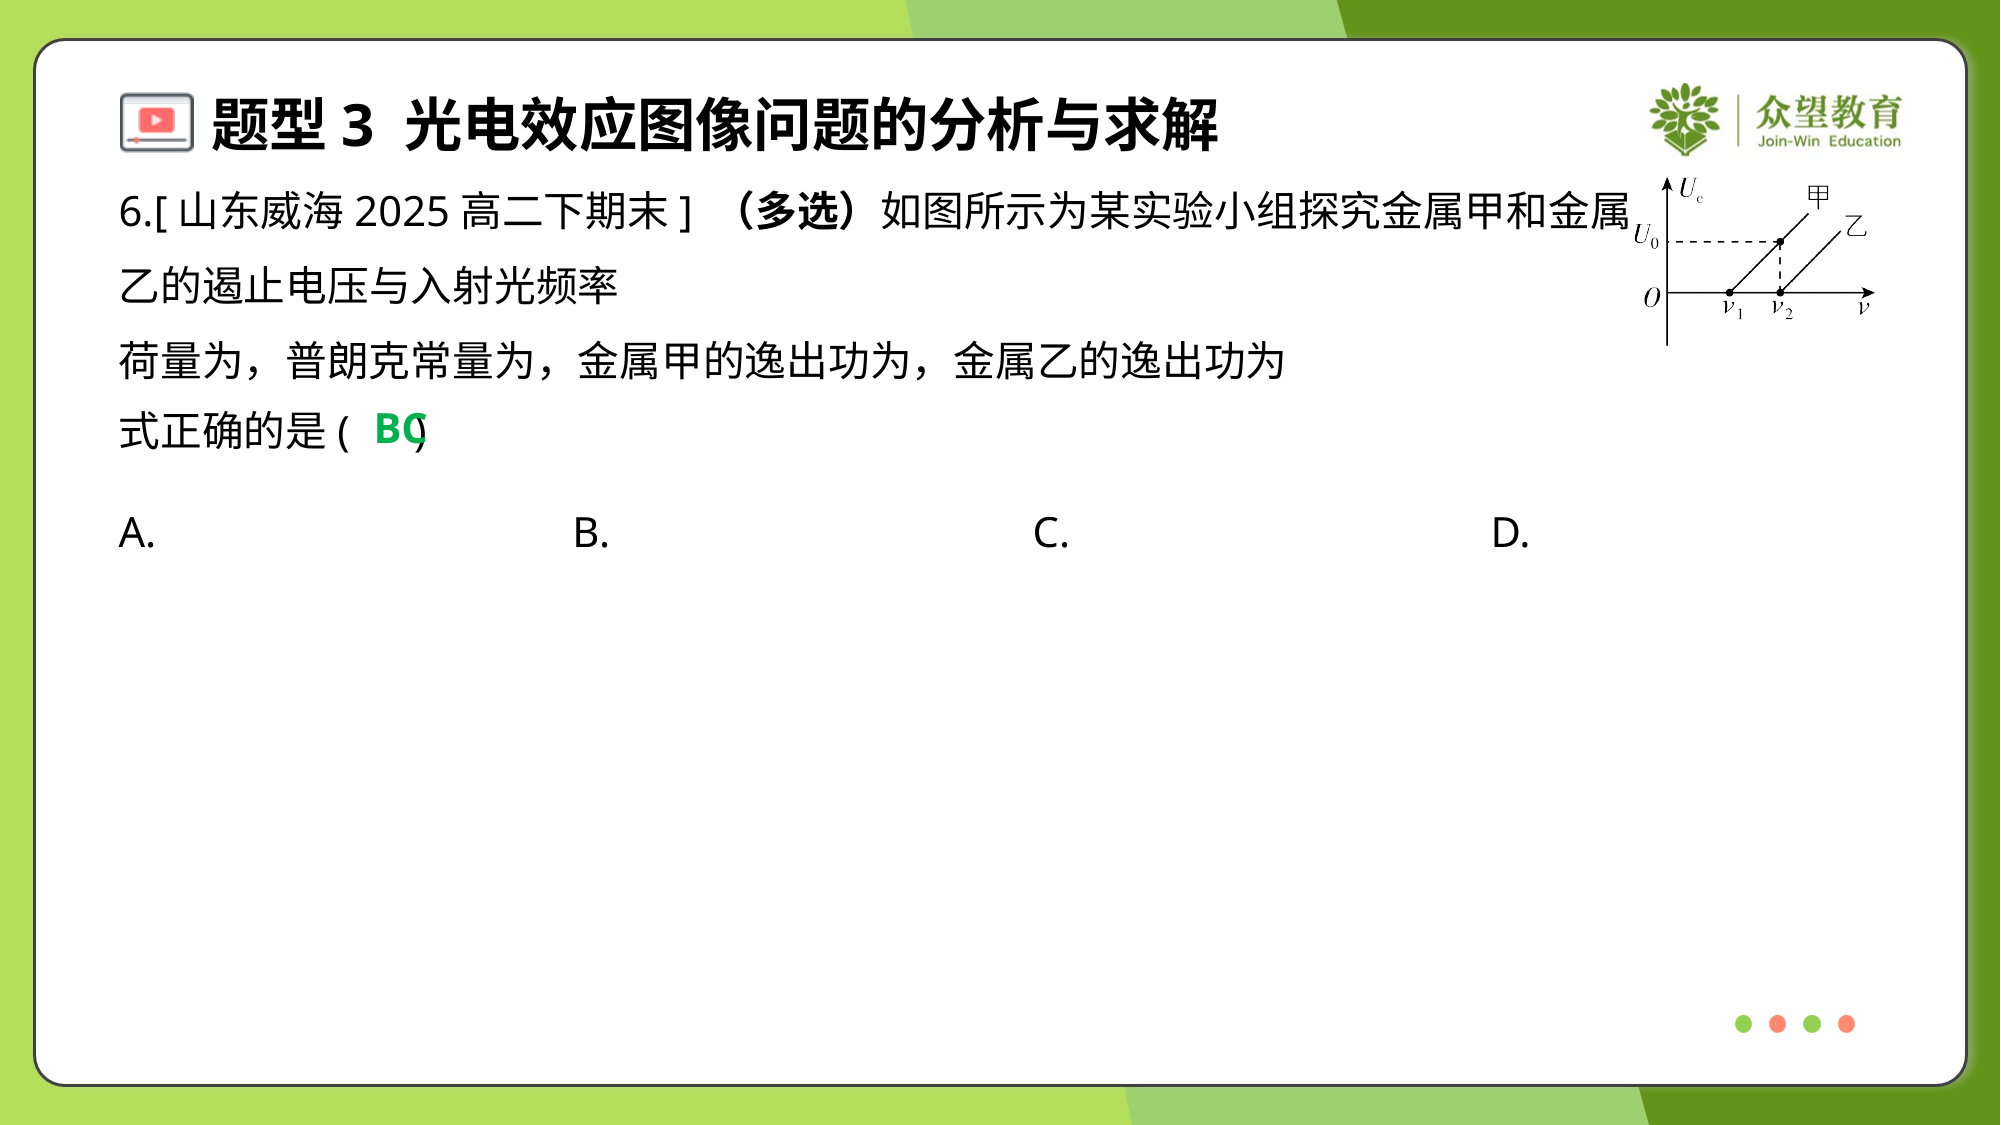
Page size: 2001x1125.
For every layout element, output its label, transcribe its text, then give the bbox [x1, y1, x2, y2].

text_box BC [357, 381, 445, 446]
picture [0, 0, 2000, 1125]
